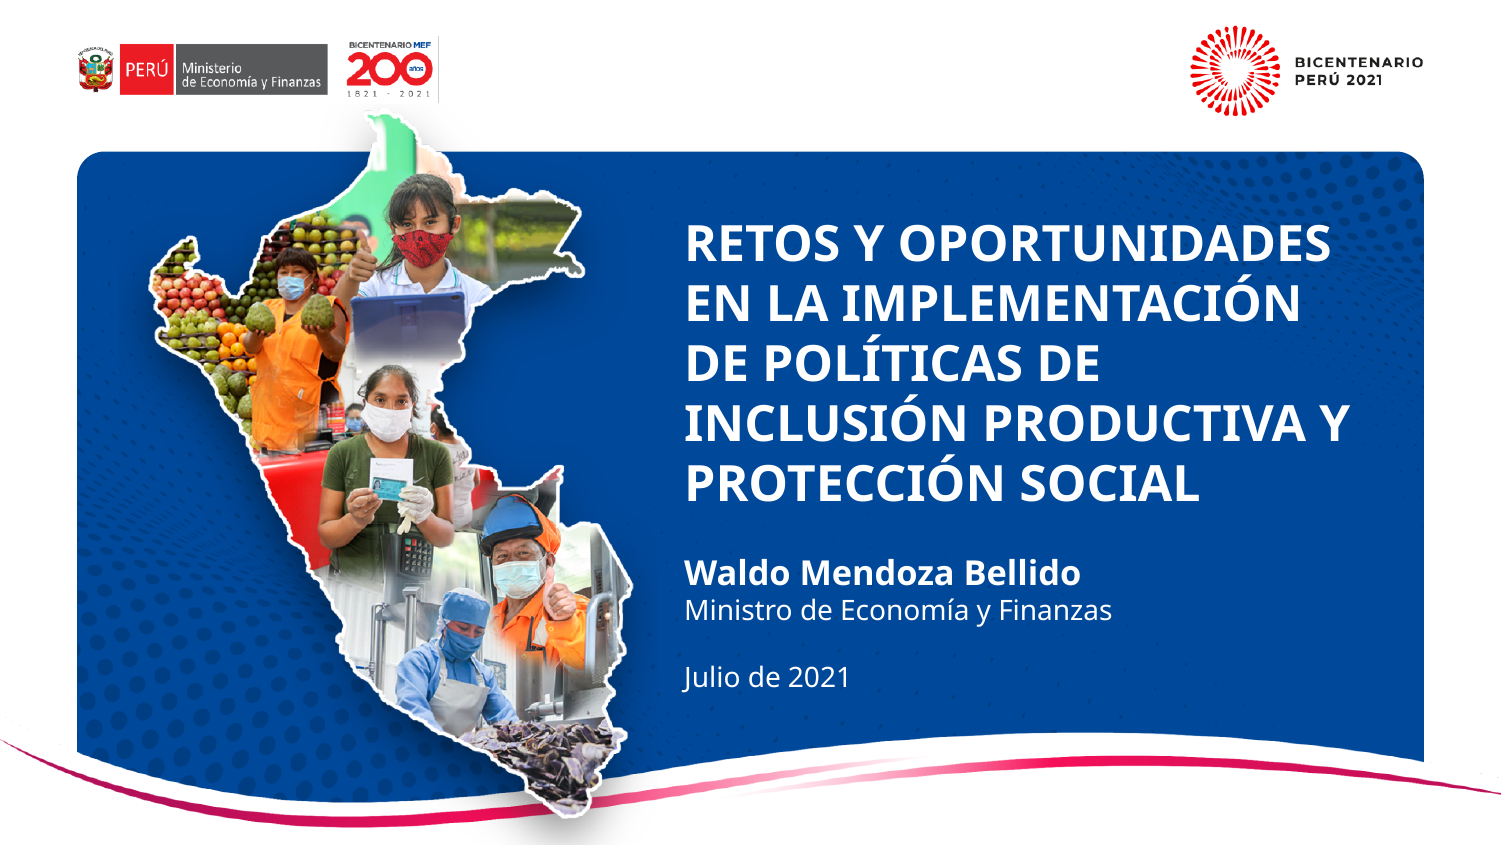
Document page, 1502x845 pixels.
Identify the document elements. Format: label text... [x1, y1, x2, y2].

picture [0, 0, 1502, 845]
text_box Waldo Mendoza Bellido Ministro de Economía y Finanzas Julio de 2021 [669, 543, 1277, 701]
text_box RETOS Y OPORTUNIDADES EN LA IMPLEMENTACIÓN DE POLÍTICAS DE INCLUSIÓN PRODUCTIVA Y PROTECCIÓN SOCIAL [669, 203, 1384, 519]
